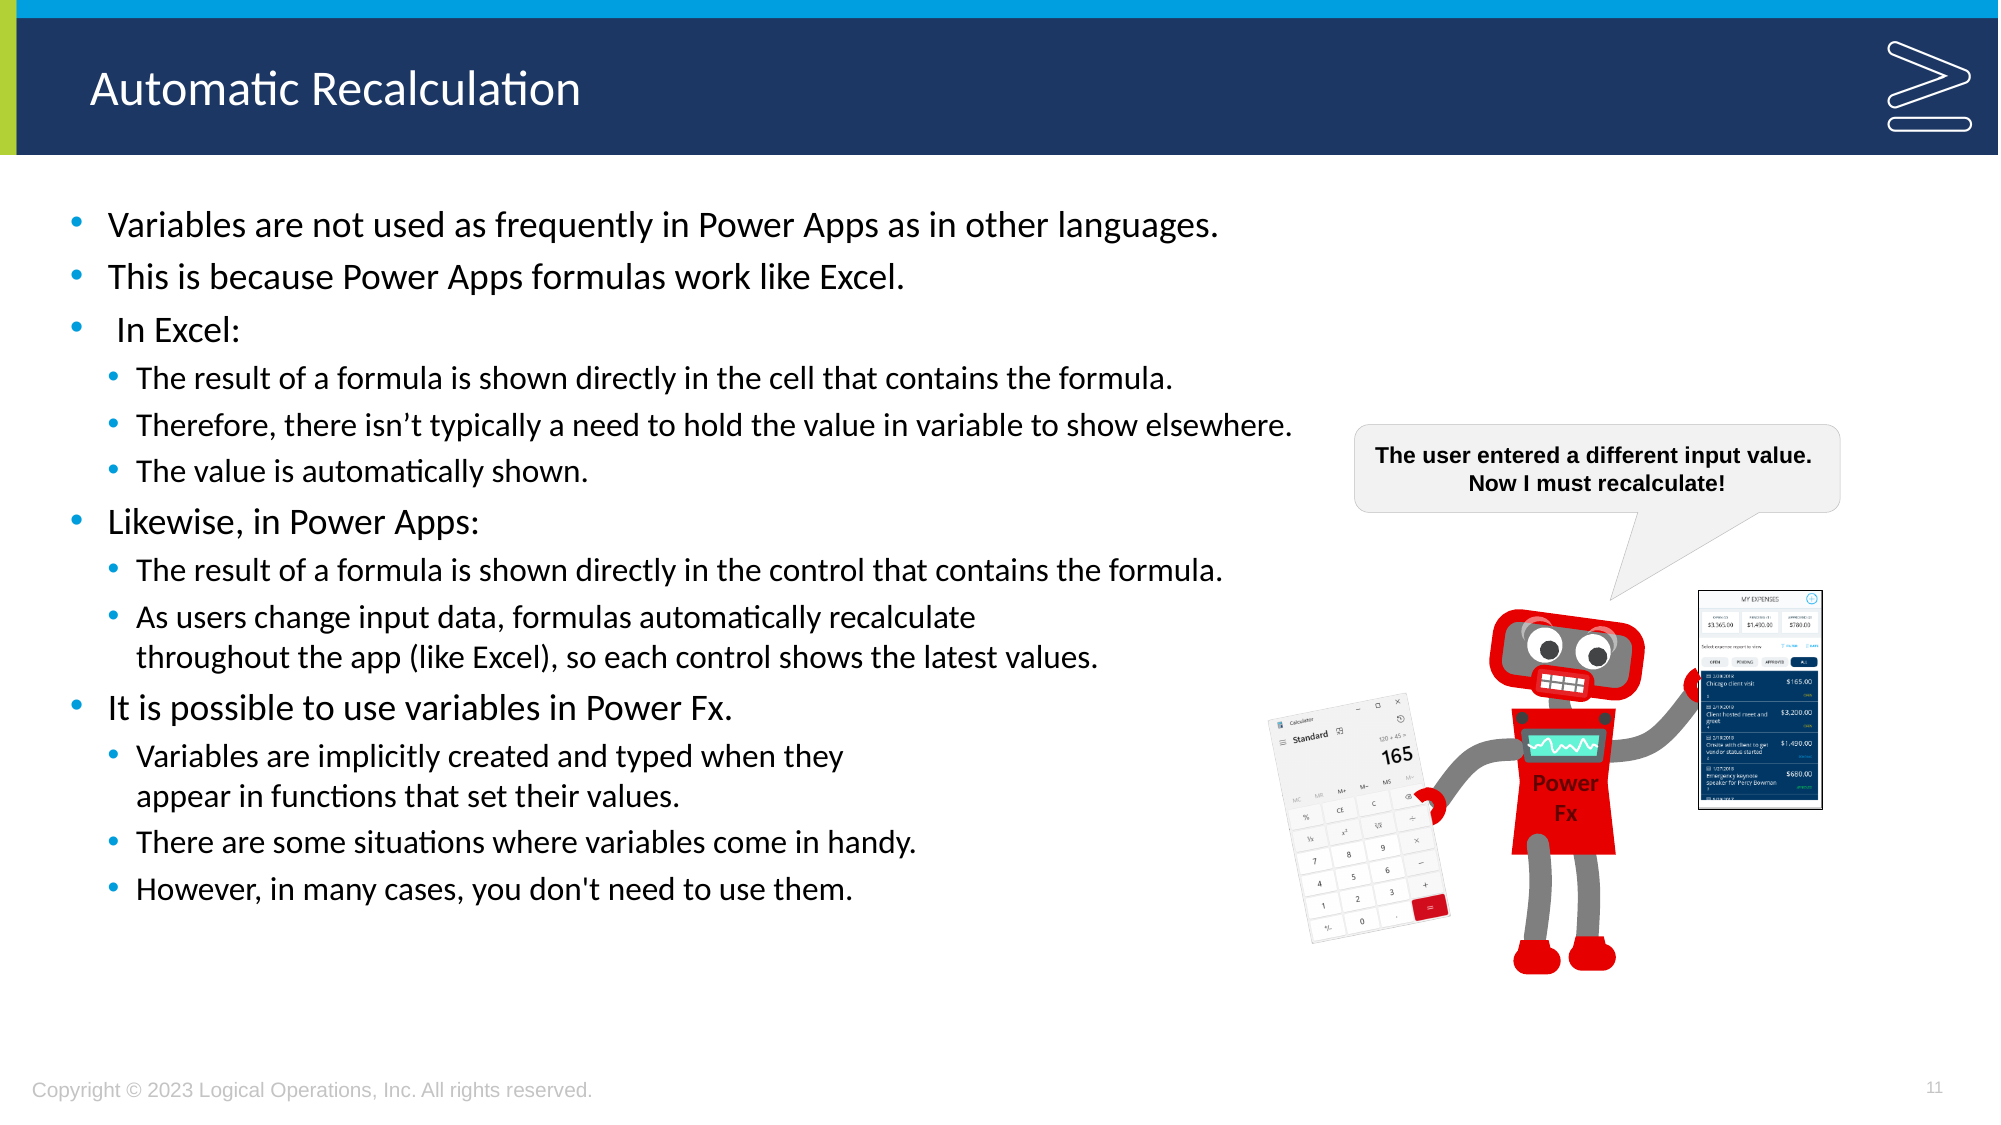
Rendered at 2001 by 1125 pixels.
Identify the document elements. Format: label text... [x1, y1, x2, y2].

picture [1850, 19, 1998, 155]
picture [1268, 717, 1287, 815]
list Variables are not used as frequently in Power Apps as in other languages. This is because Power Apps formulas work like Excel. In Excel: The result of a formula is shown directly in the cell that contains the formula. Therefore, there isn’t typically a need to hold the value in variable to show elsewhere. The value is automatically shown. Likewise, in Power Apps: The result of a formula is shown directly in the control that contains the formula. As users change input data, formulas automatically recalculate throughout the app (like Excel), so each control shows the latest values. It is possible to use variables in Power Fx. Variables are implicitly created and typed when they appear in functions that set their values. There are some situations where variables come in handy. However, in many cases, you don't need to use them. [55, 192, 1624, 1037]
title Automatic Recalculation [74, 16, 1850, 155]
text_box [1287, 424, 1841, 975]
slide_number 11 [1491, 1057, 1959, 1118]
picture [0, 0, 74, 155]
